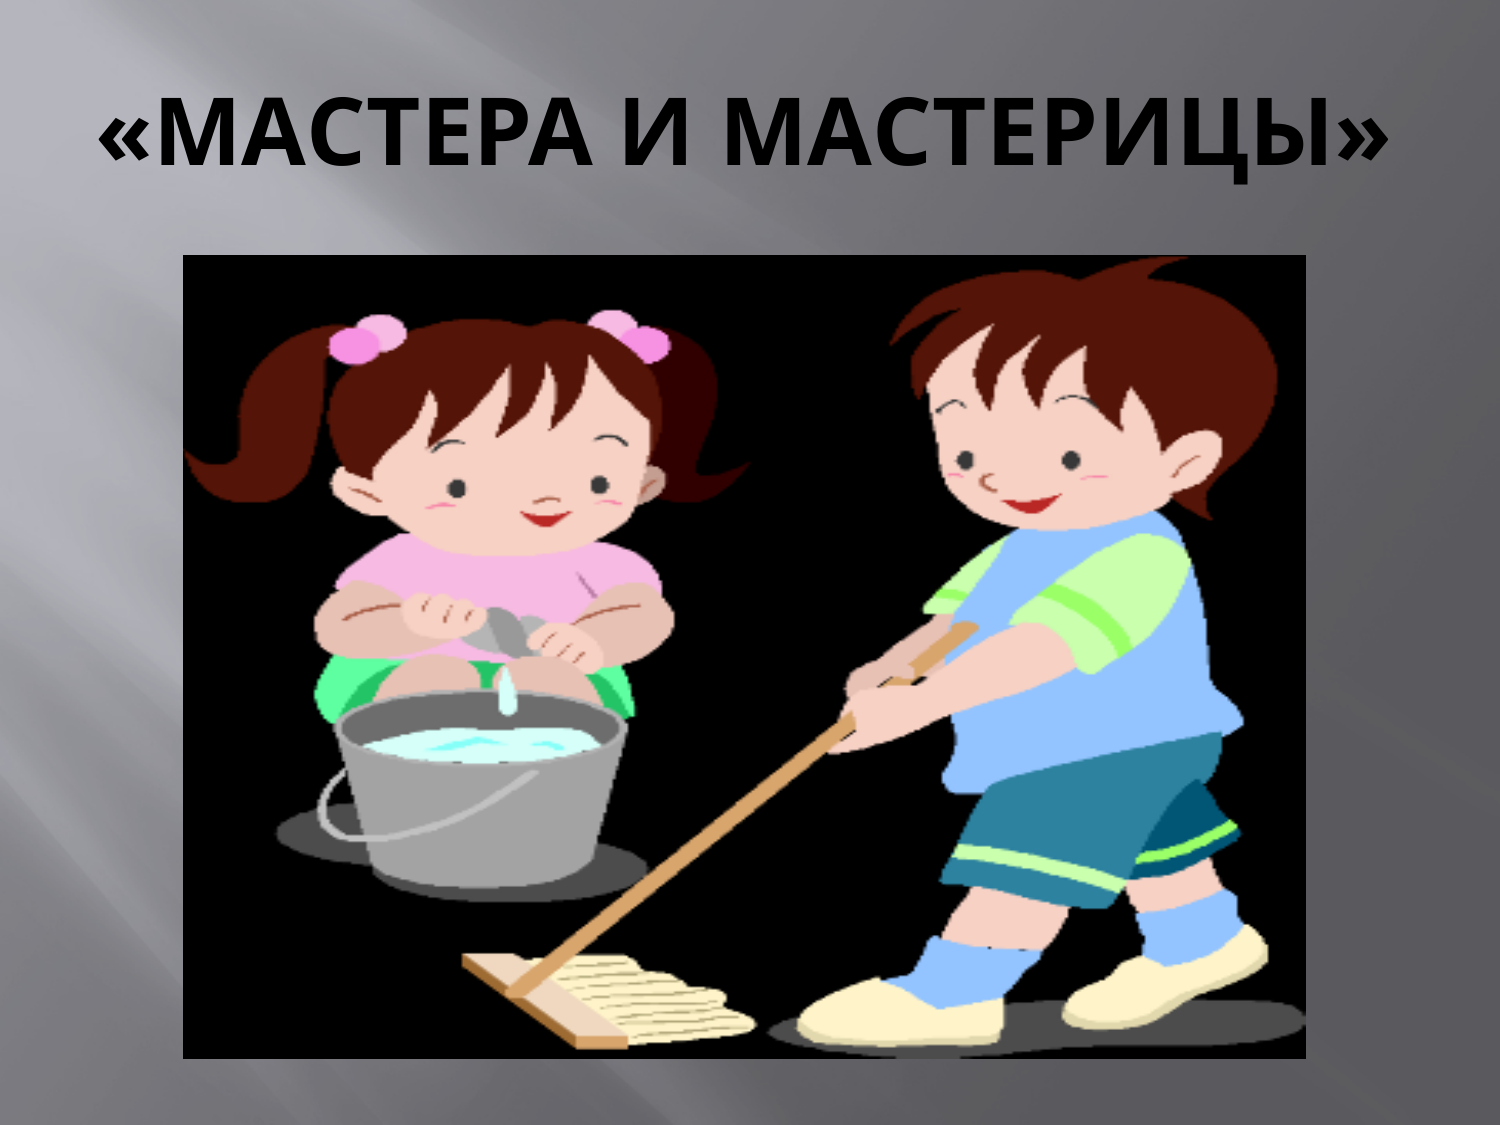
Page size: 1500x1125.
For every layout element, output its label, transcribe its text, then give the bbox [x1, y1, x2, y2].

picture [182, 255, 1306, 1059]
title «мастера и мастерицы» [69, 42, 1420, 185]
